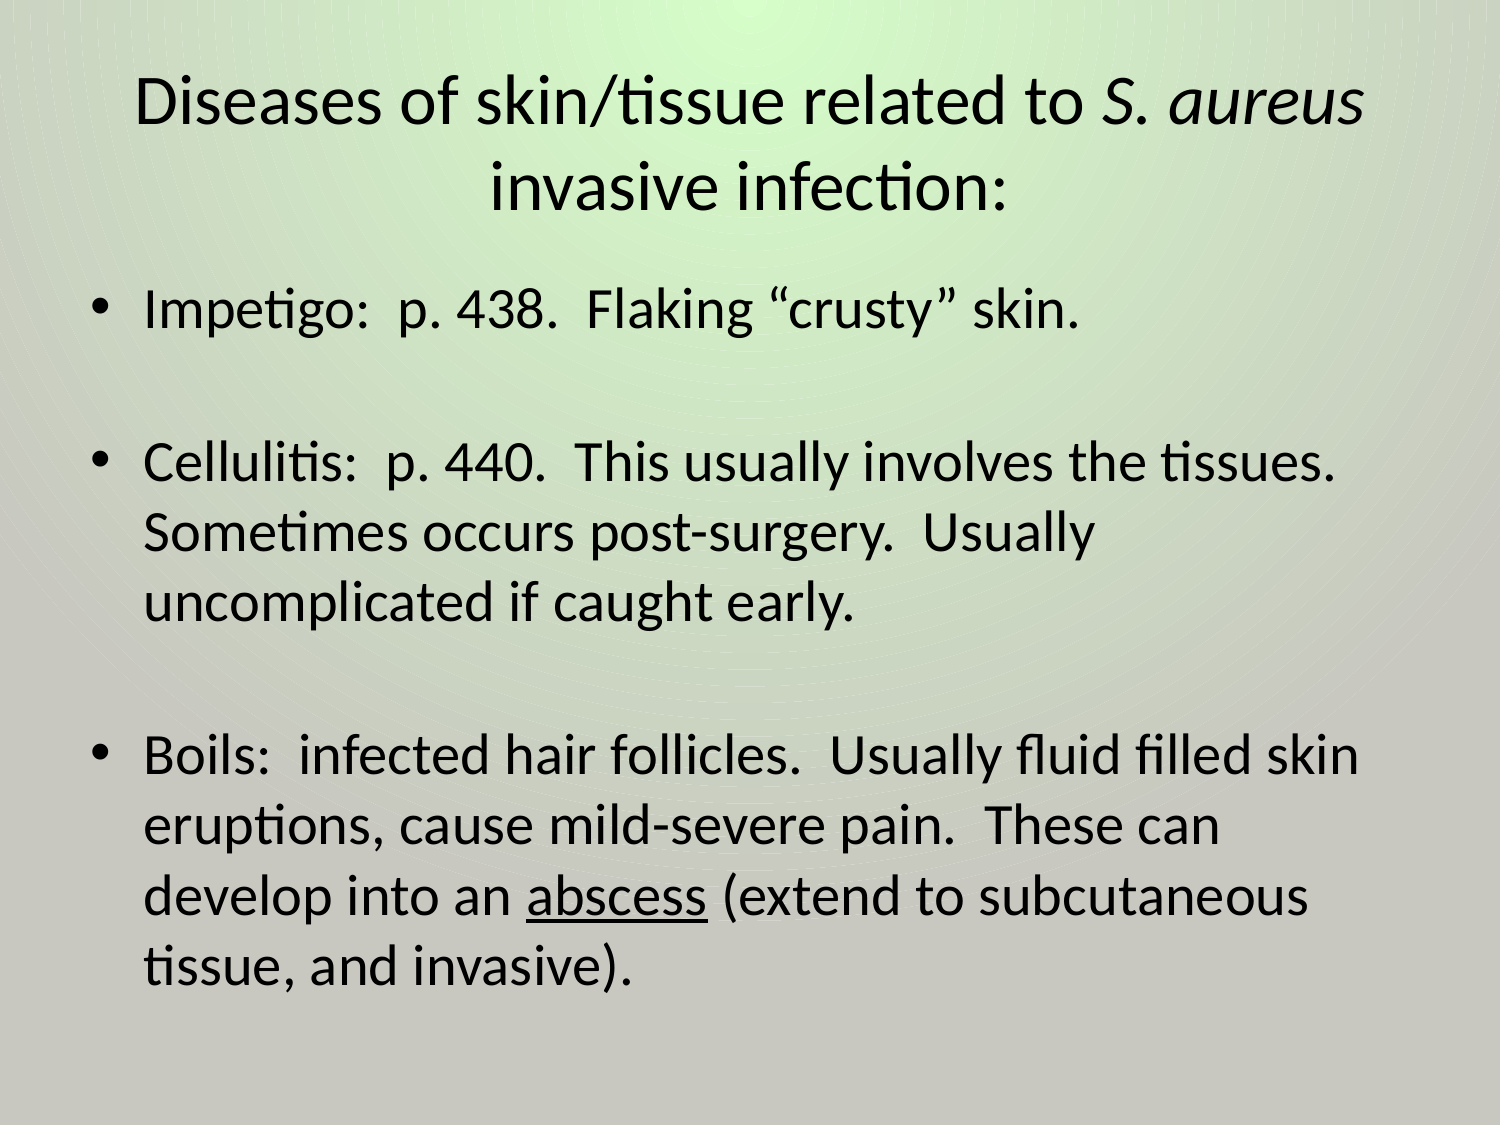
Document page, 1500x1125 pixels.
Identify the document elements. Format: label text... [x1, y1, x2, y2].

list Impetigo: p. 438. Flaking “crusty” skin. Cellulitis: p. 440. This usually involves the tissues. Sometimes occurs post-surgery. Usually uncomplicated if caught early. Boils: infected hair follicles. Usually fluid filled skin eruptions, cause mild-severe pain. These can develop into an abscess (extend to subcutaneous tissue, and invasive). [75, 262, 1425, 1005]
title Diseases of skin/tissue related to S. aureus invasive infection: [75, 45, 1425, 233]
